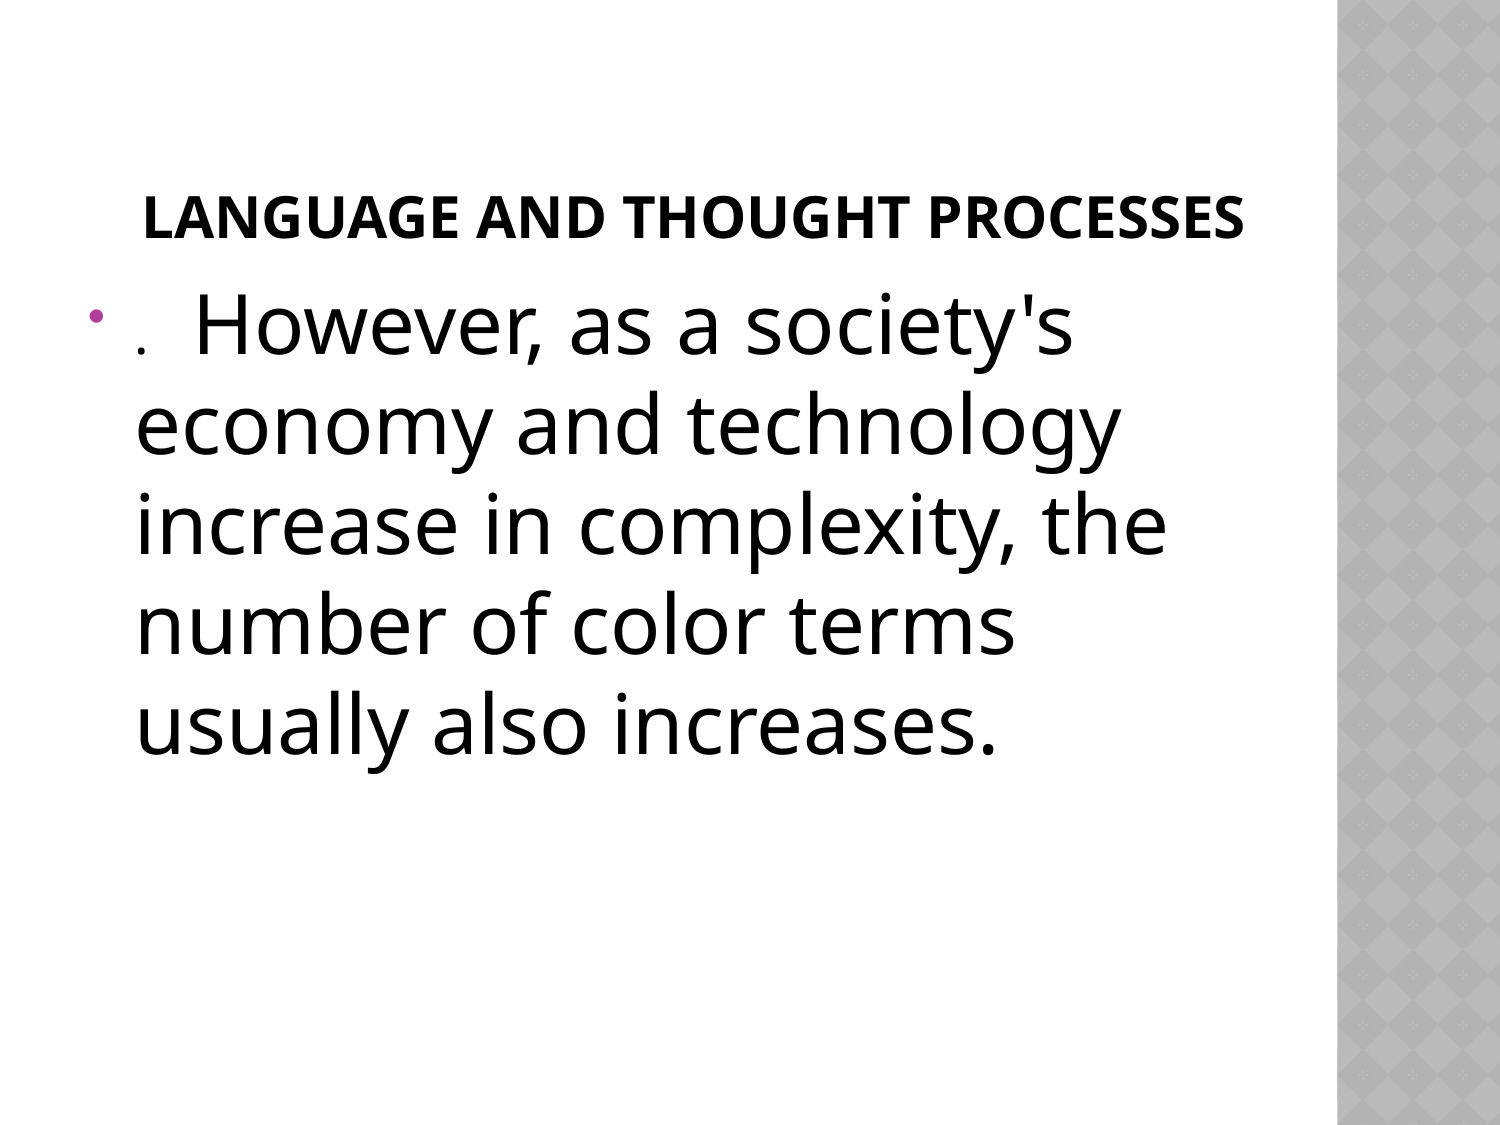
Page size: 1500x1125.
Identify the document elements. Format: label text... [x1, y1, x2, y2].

list . However, as a society's economy and technology increase in complexity, the number of color terms usually also increases. [75, 264, 1263, 1059]
title Language and thought processes [99, 62, 1288, 250]
